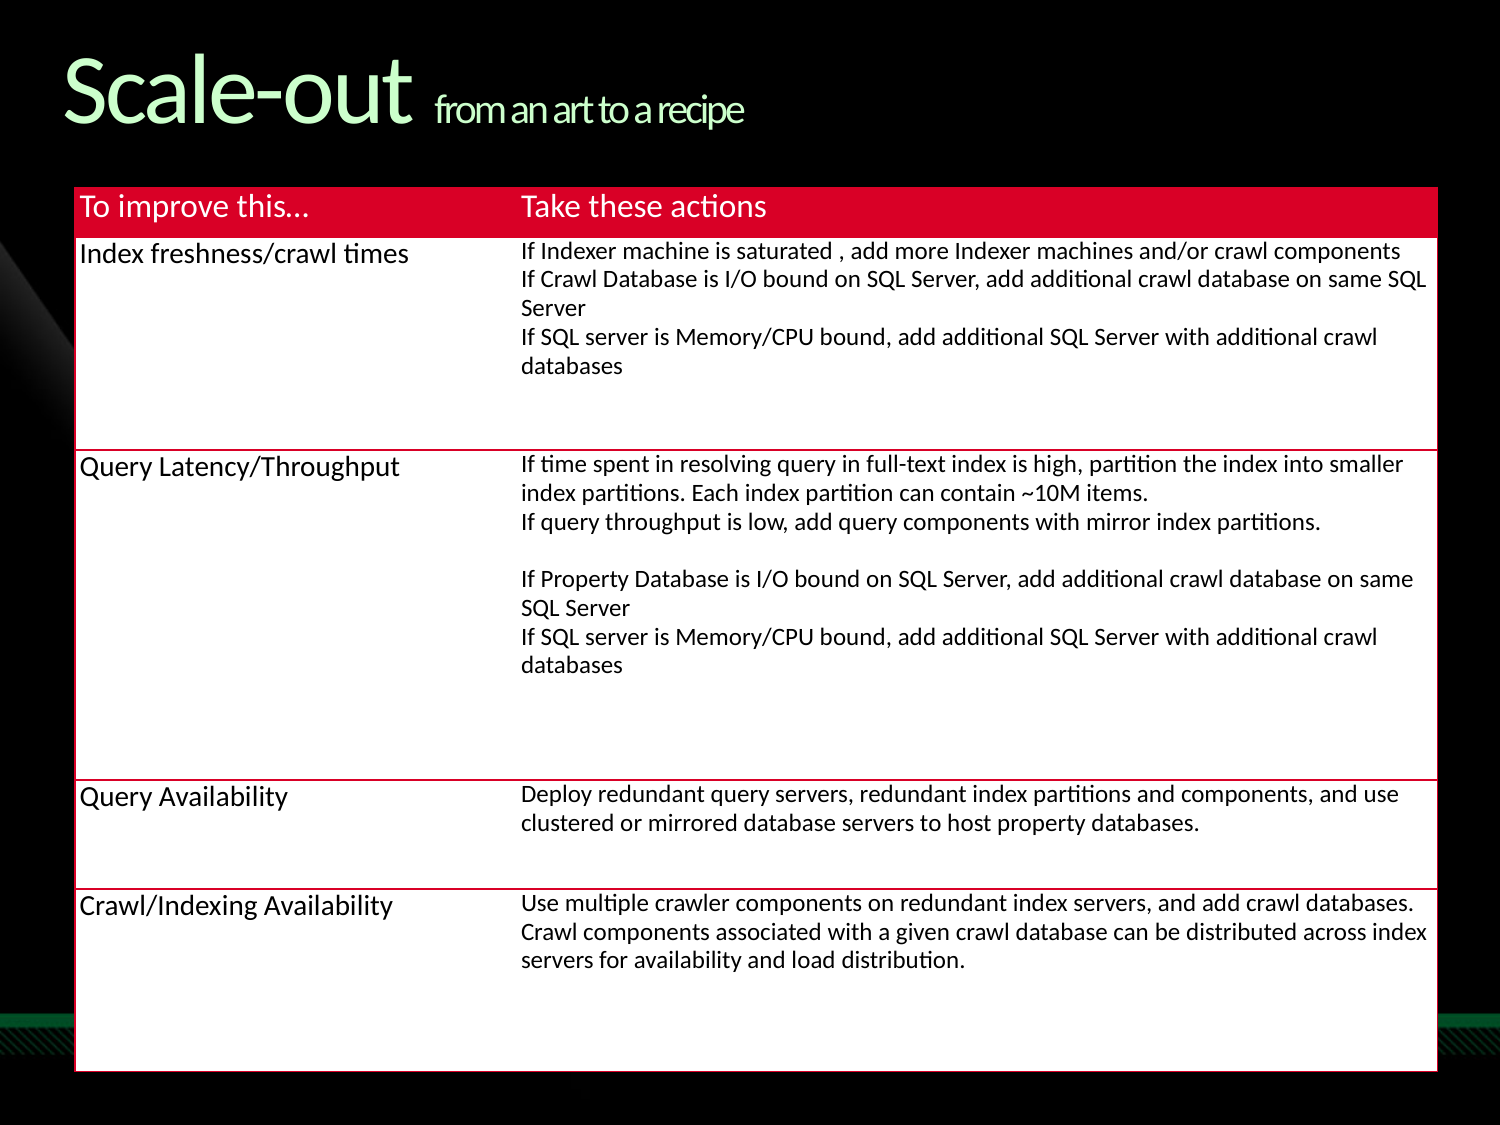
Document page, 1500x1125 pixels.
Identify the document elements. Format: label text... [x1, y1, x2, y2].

table_cell Deploy redundant query servers, redundant index partitions and components, and use clustered or mirrored database servers to host property databases. [516, 781, 1437, 888]
title Scale-out from an art to a recipe [62, 37, 1438, 147]
table_cell Query Availability [76, 781, 516, 888]
picture [0, 0, 1500, 1125]
table_cell Query Latency/Throughput [76, 451, 516, 779]
table_cell If time spent in resolving query in full-text index is high, partition the index into smaller index partitions. Each index partition can contain ~10M items. If query throughput is low, add query components with mirror index partitions. If Property Database is I/O bound on SQL Server, add additional crawl database on same SQL Server If SQL server is Memory/CPU bound, add additional SQL Server with additional crawl databases [516, 451, 1437, 779]
table_header Take these actions [516, 188, 1437, 236]
table_cell Crawl/Indexing Availability [76, 890, 516, 1071]
table_cell If Indexer machine is saturated , add more Indexer machines and/or crawl components If Crawl Database is I/O bound on SQL Server, add additional crawl database on same SQL Server If SQL server is Memory/CPU bound, add additional SQL Server with additional crawl databases [516, 238, 1437, 449]
table_cell Index freshness/crawl times [76, 238, 516, 449]
table_cell Use multiple crawler components on redundant index servers, and add crawl databases. Crawl components associated with a given crawl database can be distributed across index servers for availability and load distribution. [516, 890, 1437, 1071]
table_header To improve this… [76, 188, 516, 236]
